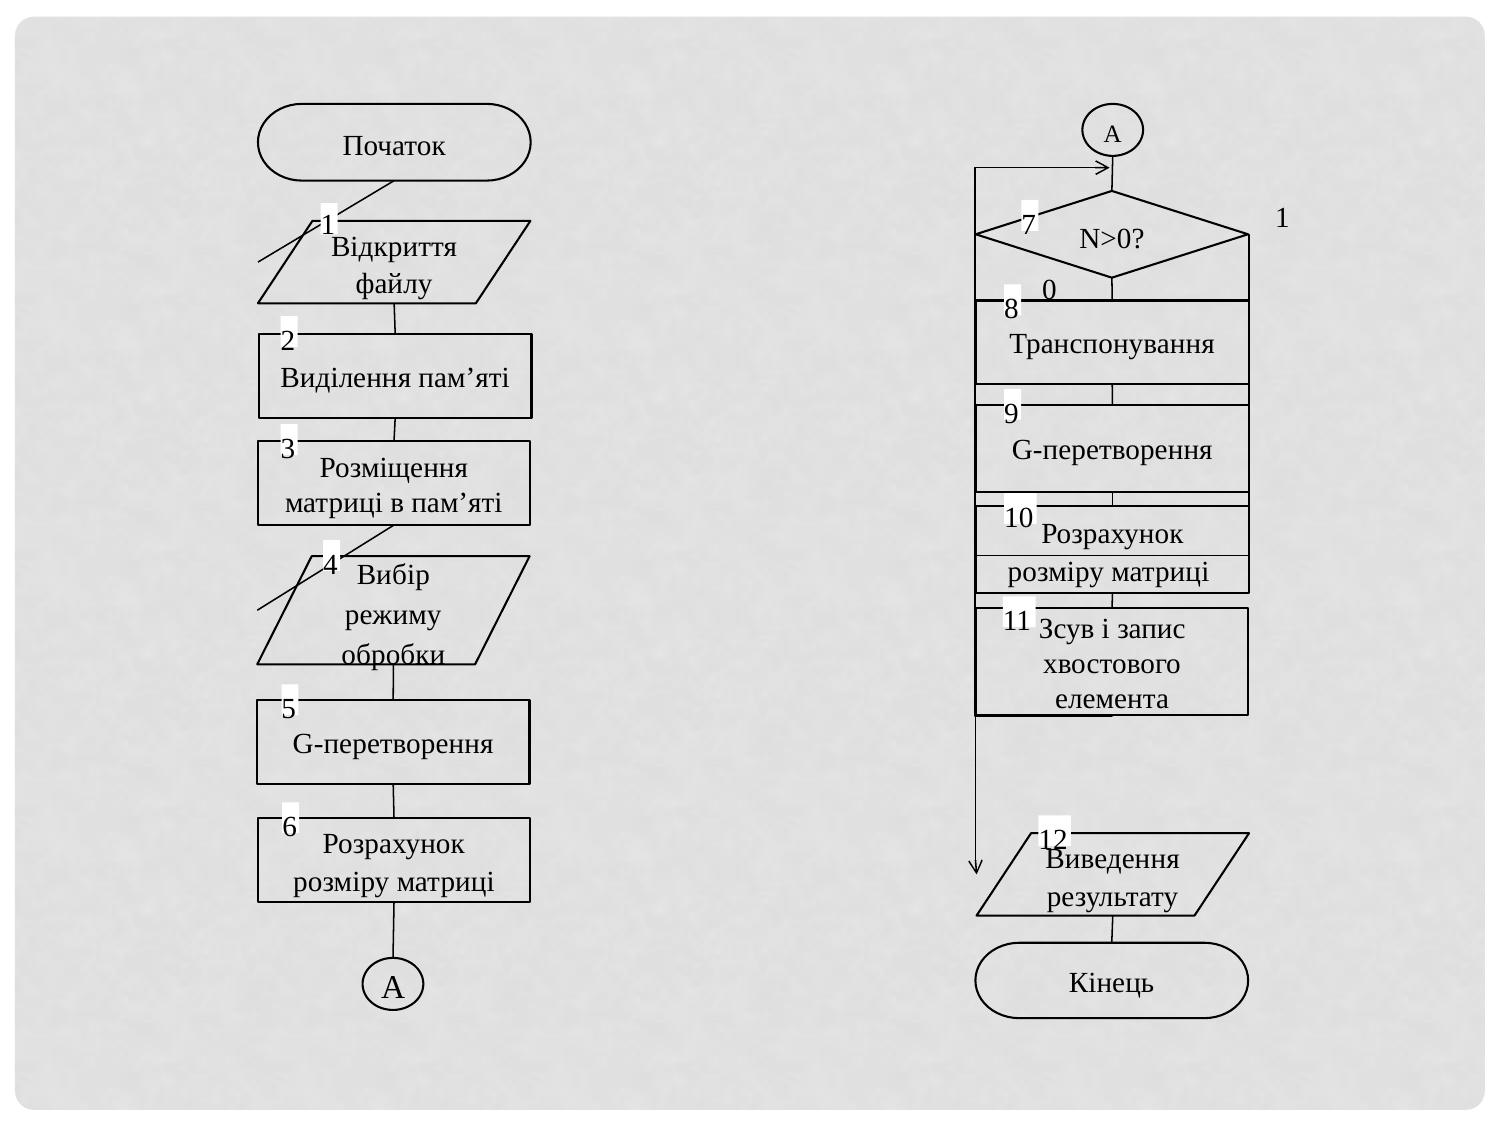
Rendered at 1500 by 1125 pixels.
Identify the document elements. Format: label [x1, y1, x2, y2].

text_box [229, 103, 1353, 1060]
